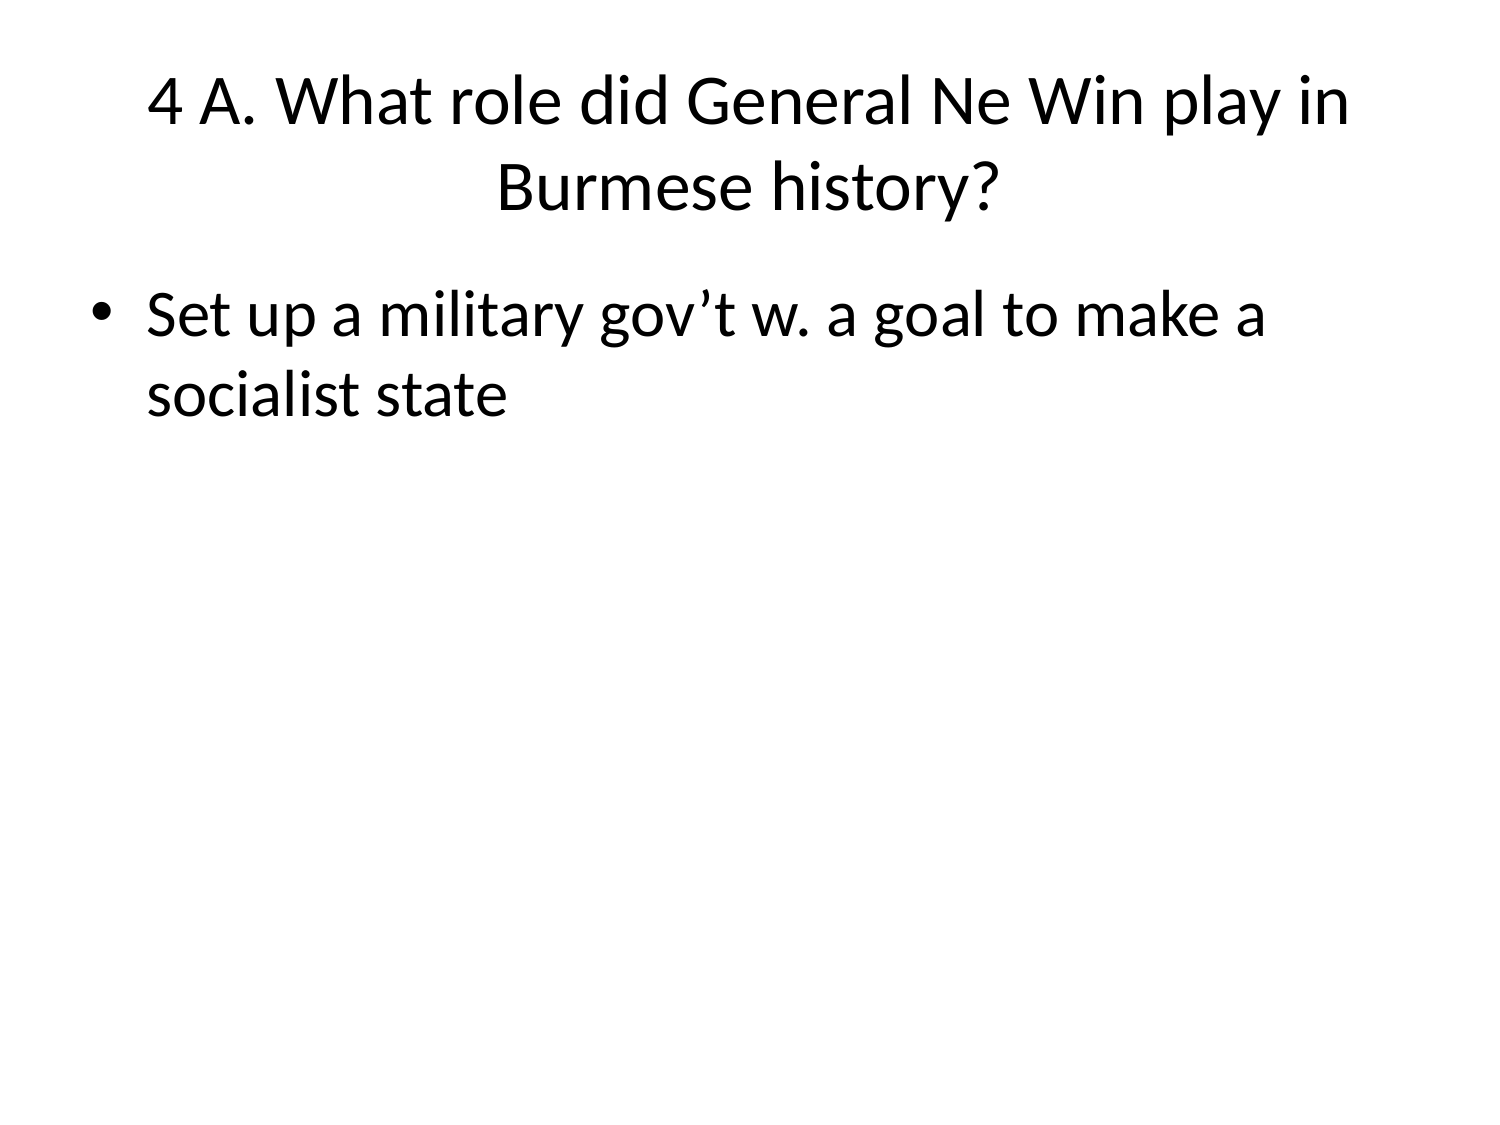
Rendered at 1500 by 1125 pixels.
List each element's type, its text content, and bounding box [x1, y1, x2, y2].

title 4 A. What role did General Ne Win play in Burmese history? [75, 45, 1425, 233]
list Set up a military gov’t w. a goal to make a socialist state [75, 262, 1425, 1005]
